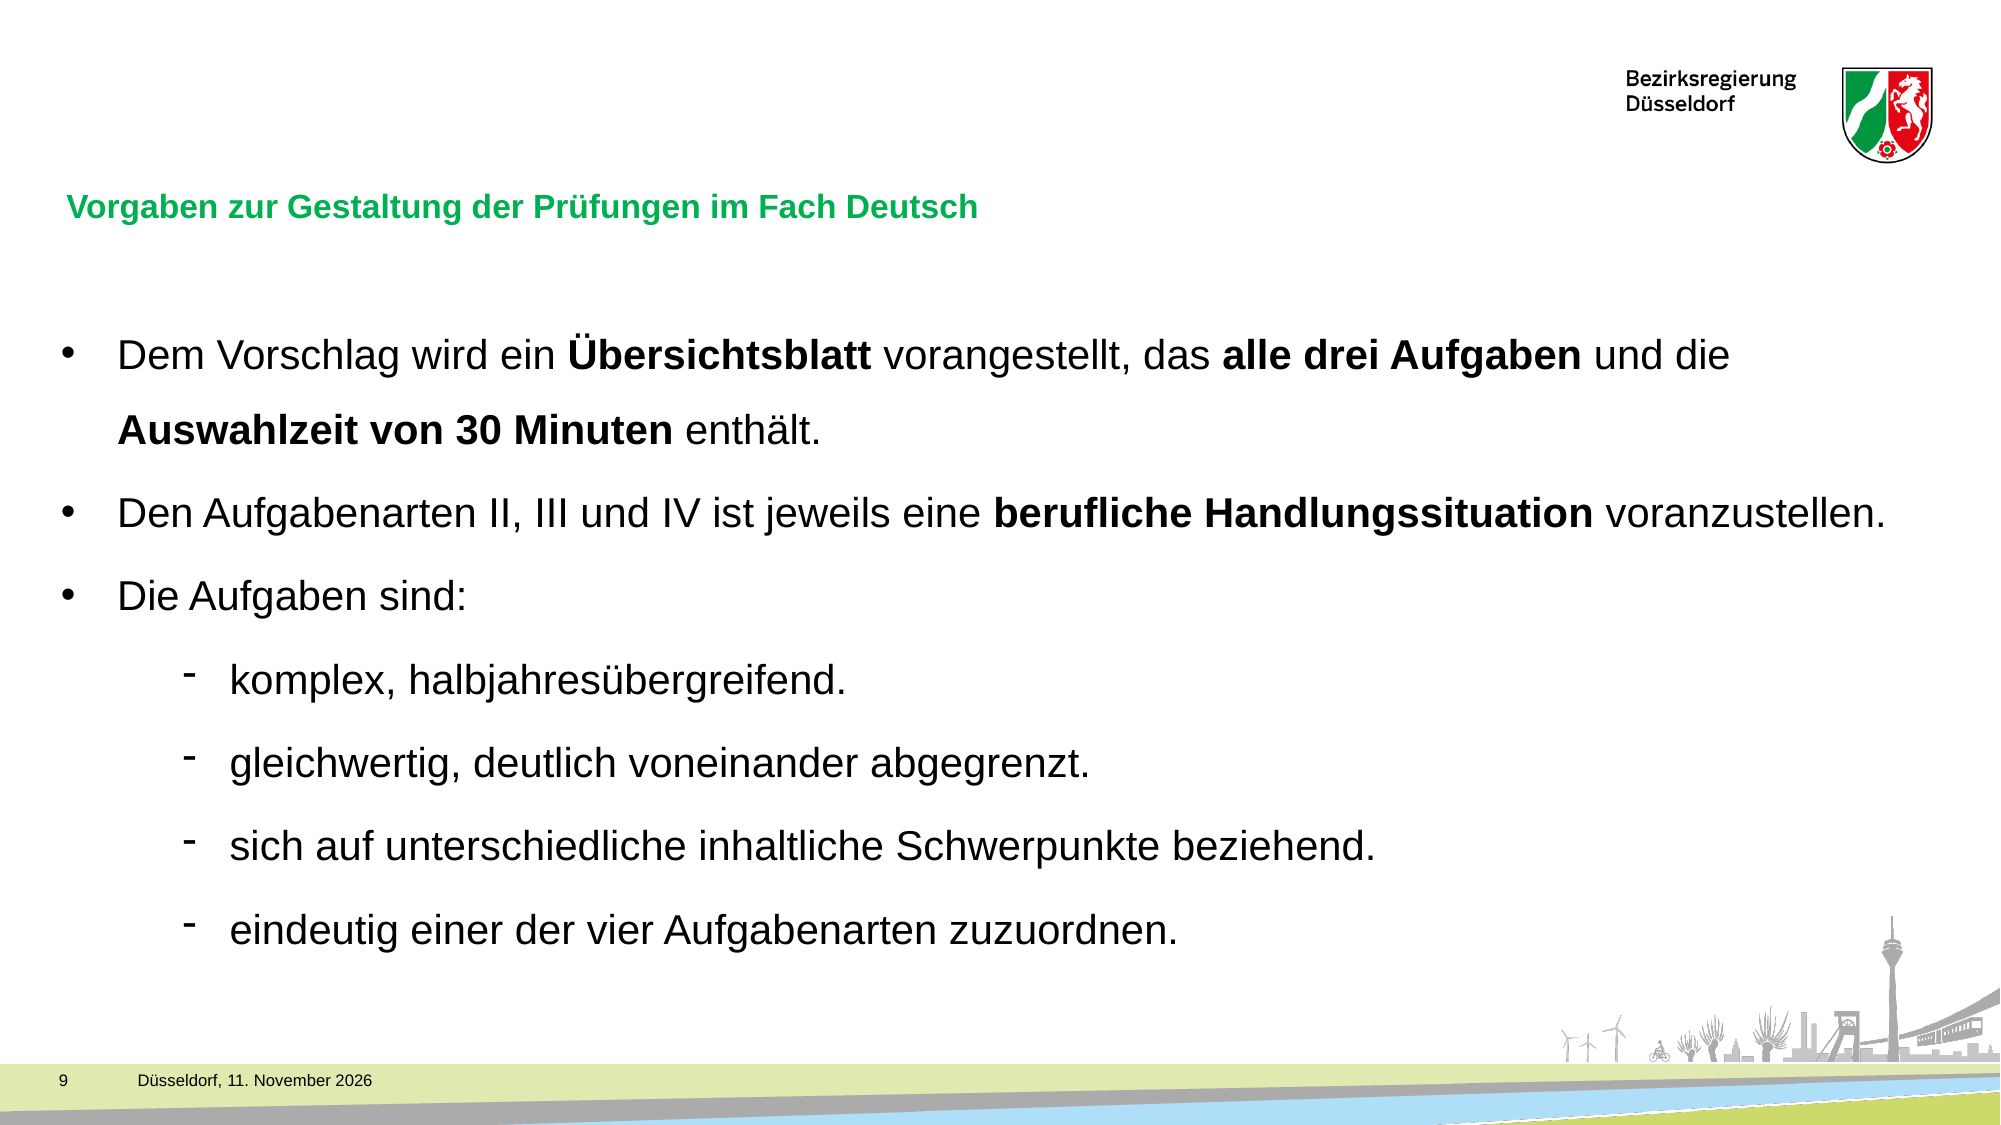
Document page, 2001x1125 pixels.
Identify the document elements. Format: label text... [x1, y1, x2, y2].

picture [1625, 66, 1933, 164]
footer Düsseldorf, 2. Dezember 2023 [137, 1070, 595, 1125]
list Dem Vorschlag wird ein Übersichtsblatt vorangestellt, das alle drei Aufgaben und die Auswahlzeit von 30 Minuten enthält. Den Aufgabenarten II, III und IV ist jeweils eine berufliche Handlungssituation voranzustellen. Die Aufgaben sind: komplex, halbjahresübergreifend. gleichwertig, deutlich voneinander abgegrenzt. sich auf unterschiedliche inhaltliche Schwerpunkte beziehend. eindeutig einer der vier Aufgabenarten zuzuordnen. [60, 302, 1927, 1024]
slide_number 9 [58, 1070, 123, 1125]
title Vorgaben zur Gestaltung der Prüfungen im Fach Deutsch [66, 184, 1933, 256]
picture [0, 916, 2000, 1125]
